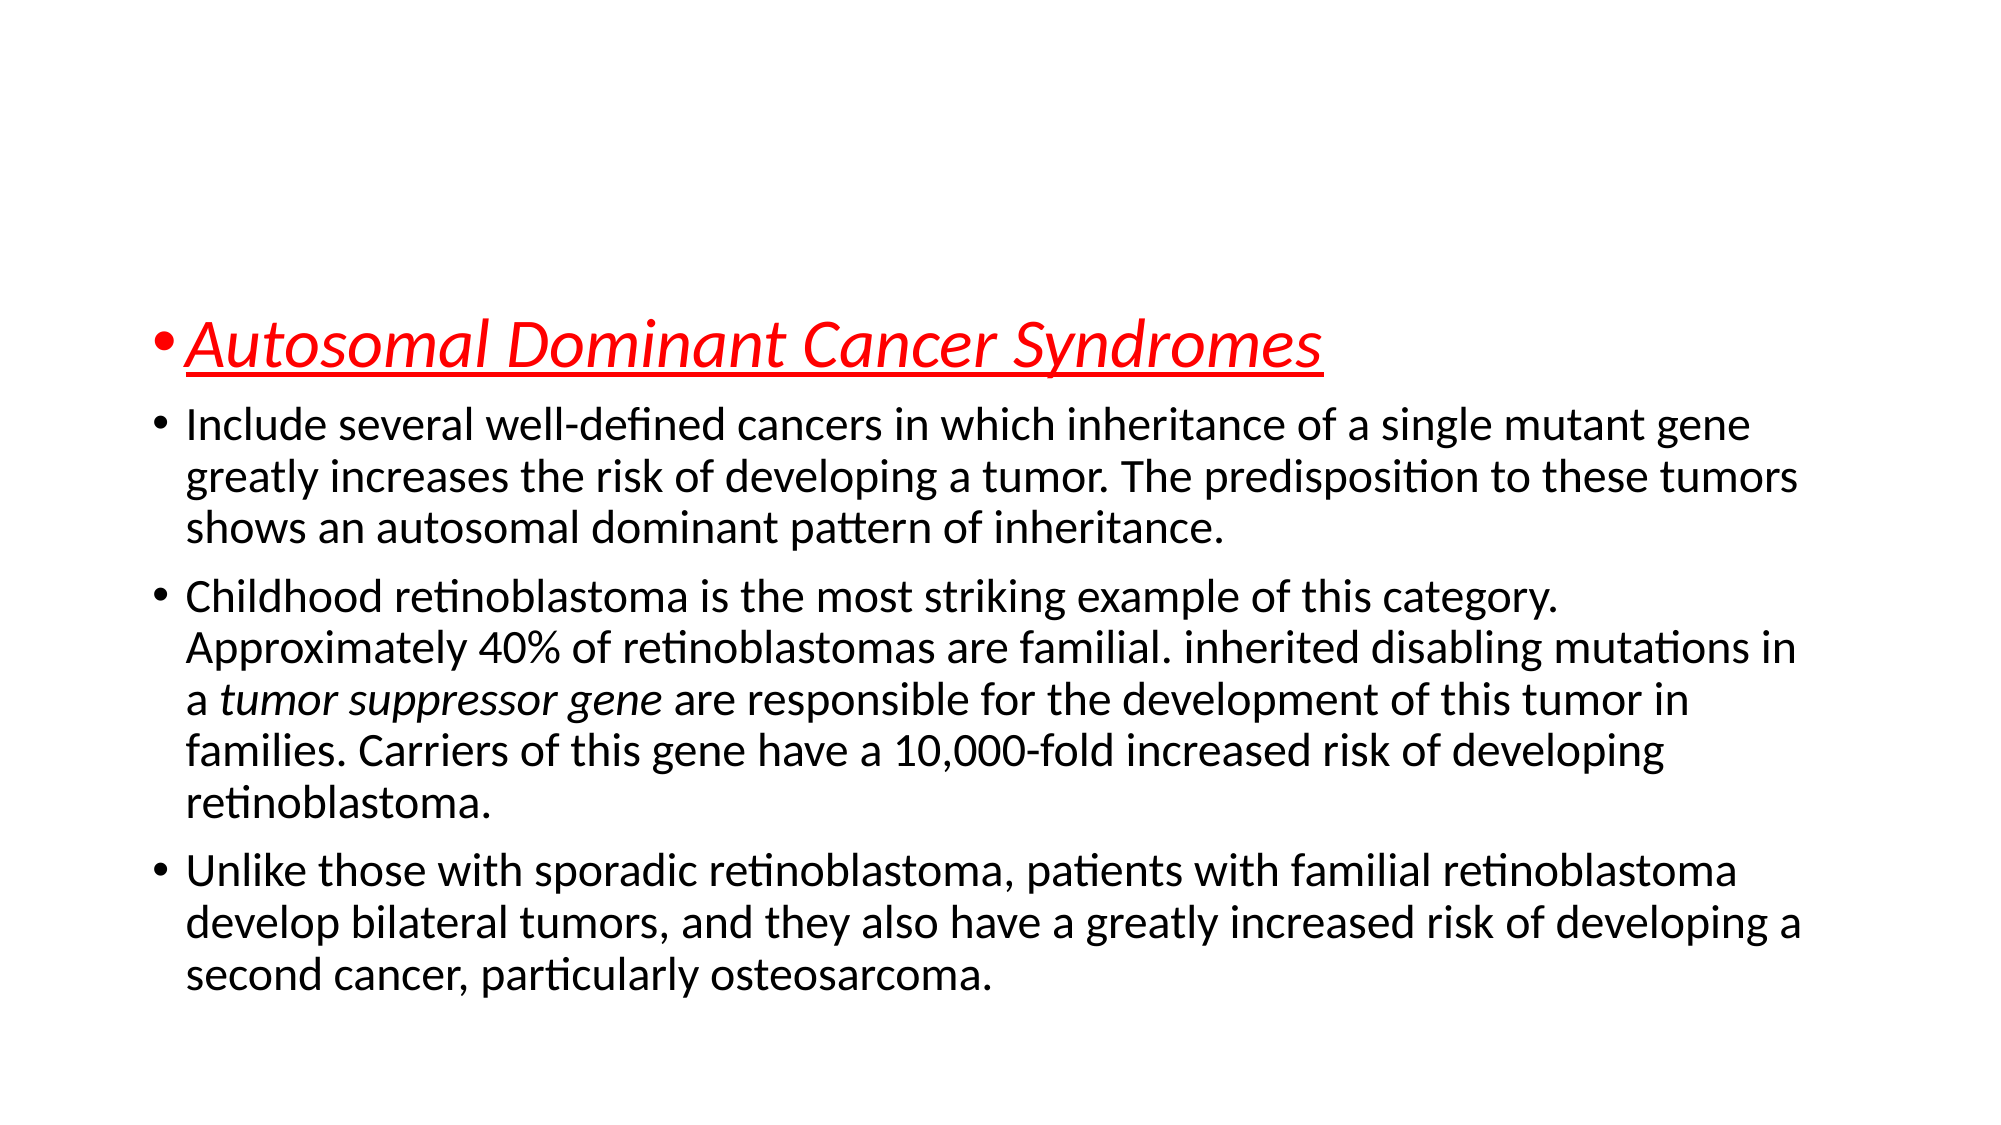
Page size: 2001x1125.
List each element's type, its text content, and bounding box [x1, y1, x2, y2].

list Autosomal Dominant Cancer Syndromes Include several well-defined cancers in which inheritance of a single mutant gene greatly increases the risk of developing a tumor. The predisposition to these tumors shows an autosomal dominant pattern of inheritance. Childhood retinoblastoma is the most striking example of this category. Approximately 40% of retinoblastomas are familial. inherited disabling mutations in a tumor suppressor gene are responsible for the development of this tumor in families. Carriers of this gene have a 10,000-fold increased risk of developing retinoblastoma. Unlike those with sporadic retinoblastoma, patients with familial retinoblastoma develop bilateral tumors, and they also have a greatly increased risk of developing a second cancer, particularly osteosarcoma. [137, 299, 1863, 1014]
